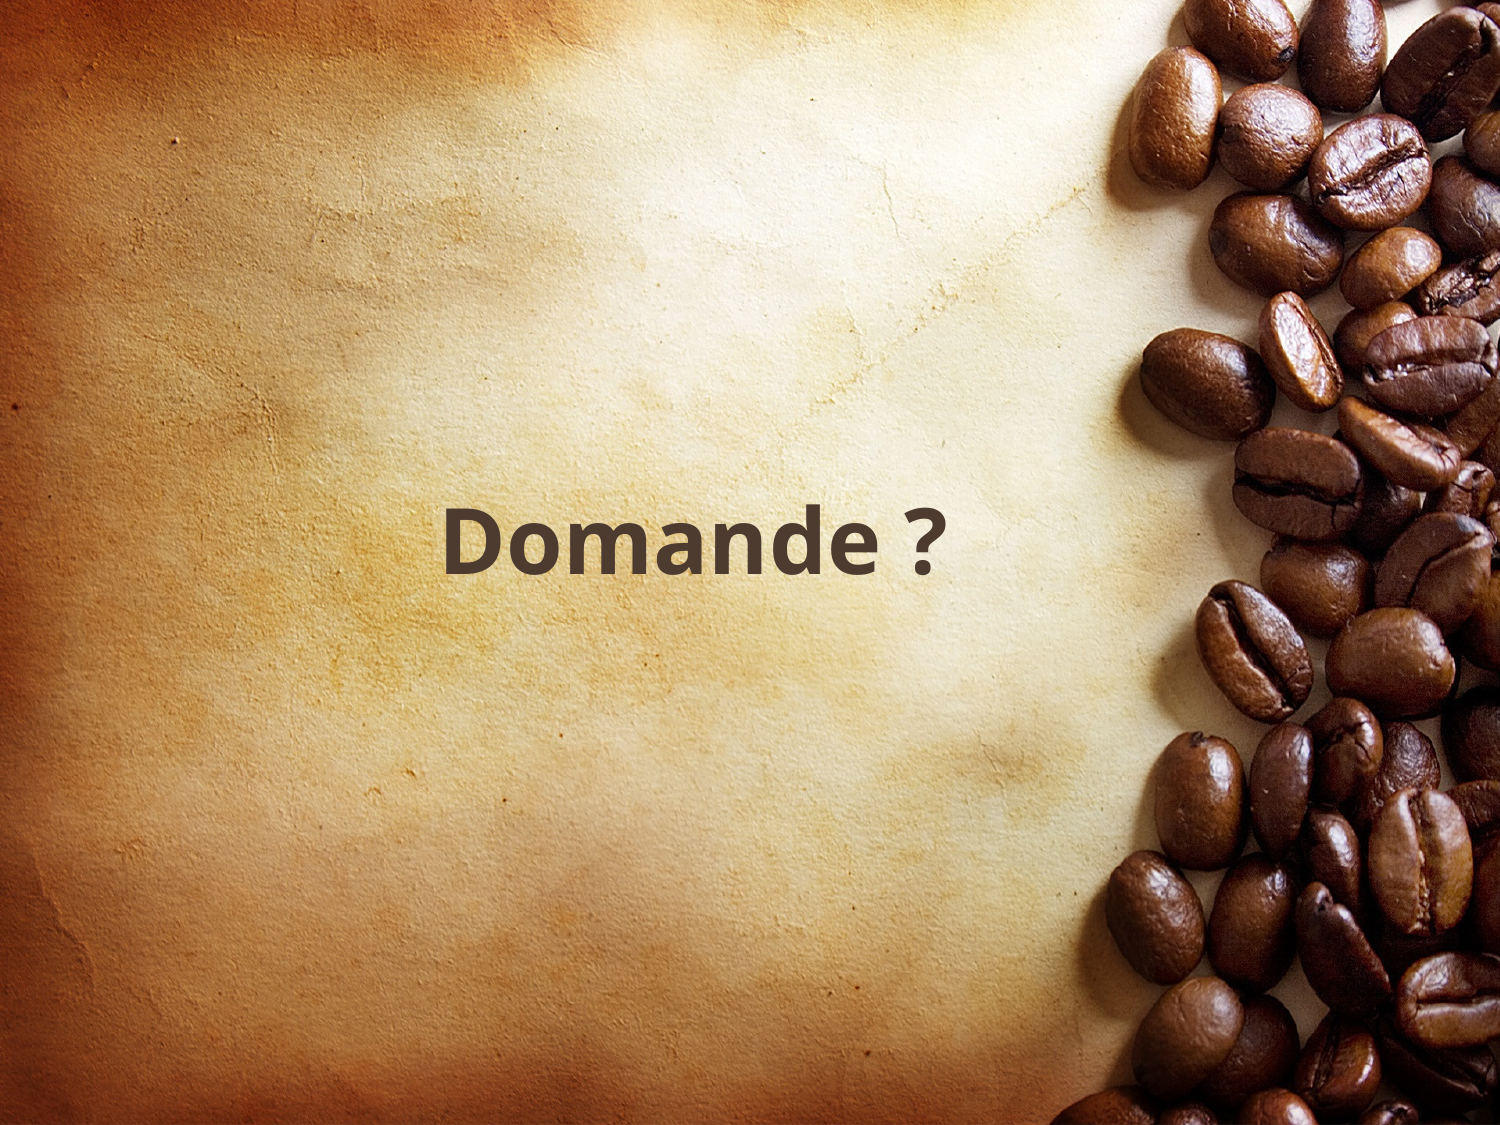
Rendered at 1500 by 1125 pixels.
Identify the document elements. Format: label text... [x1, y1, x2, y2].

picture [0, 0, 1500, 1125]
title Domande ? [64, 444, 1323, 632]
